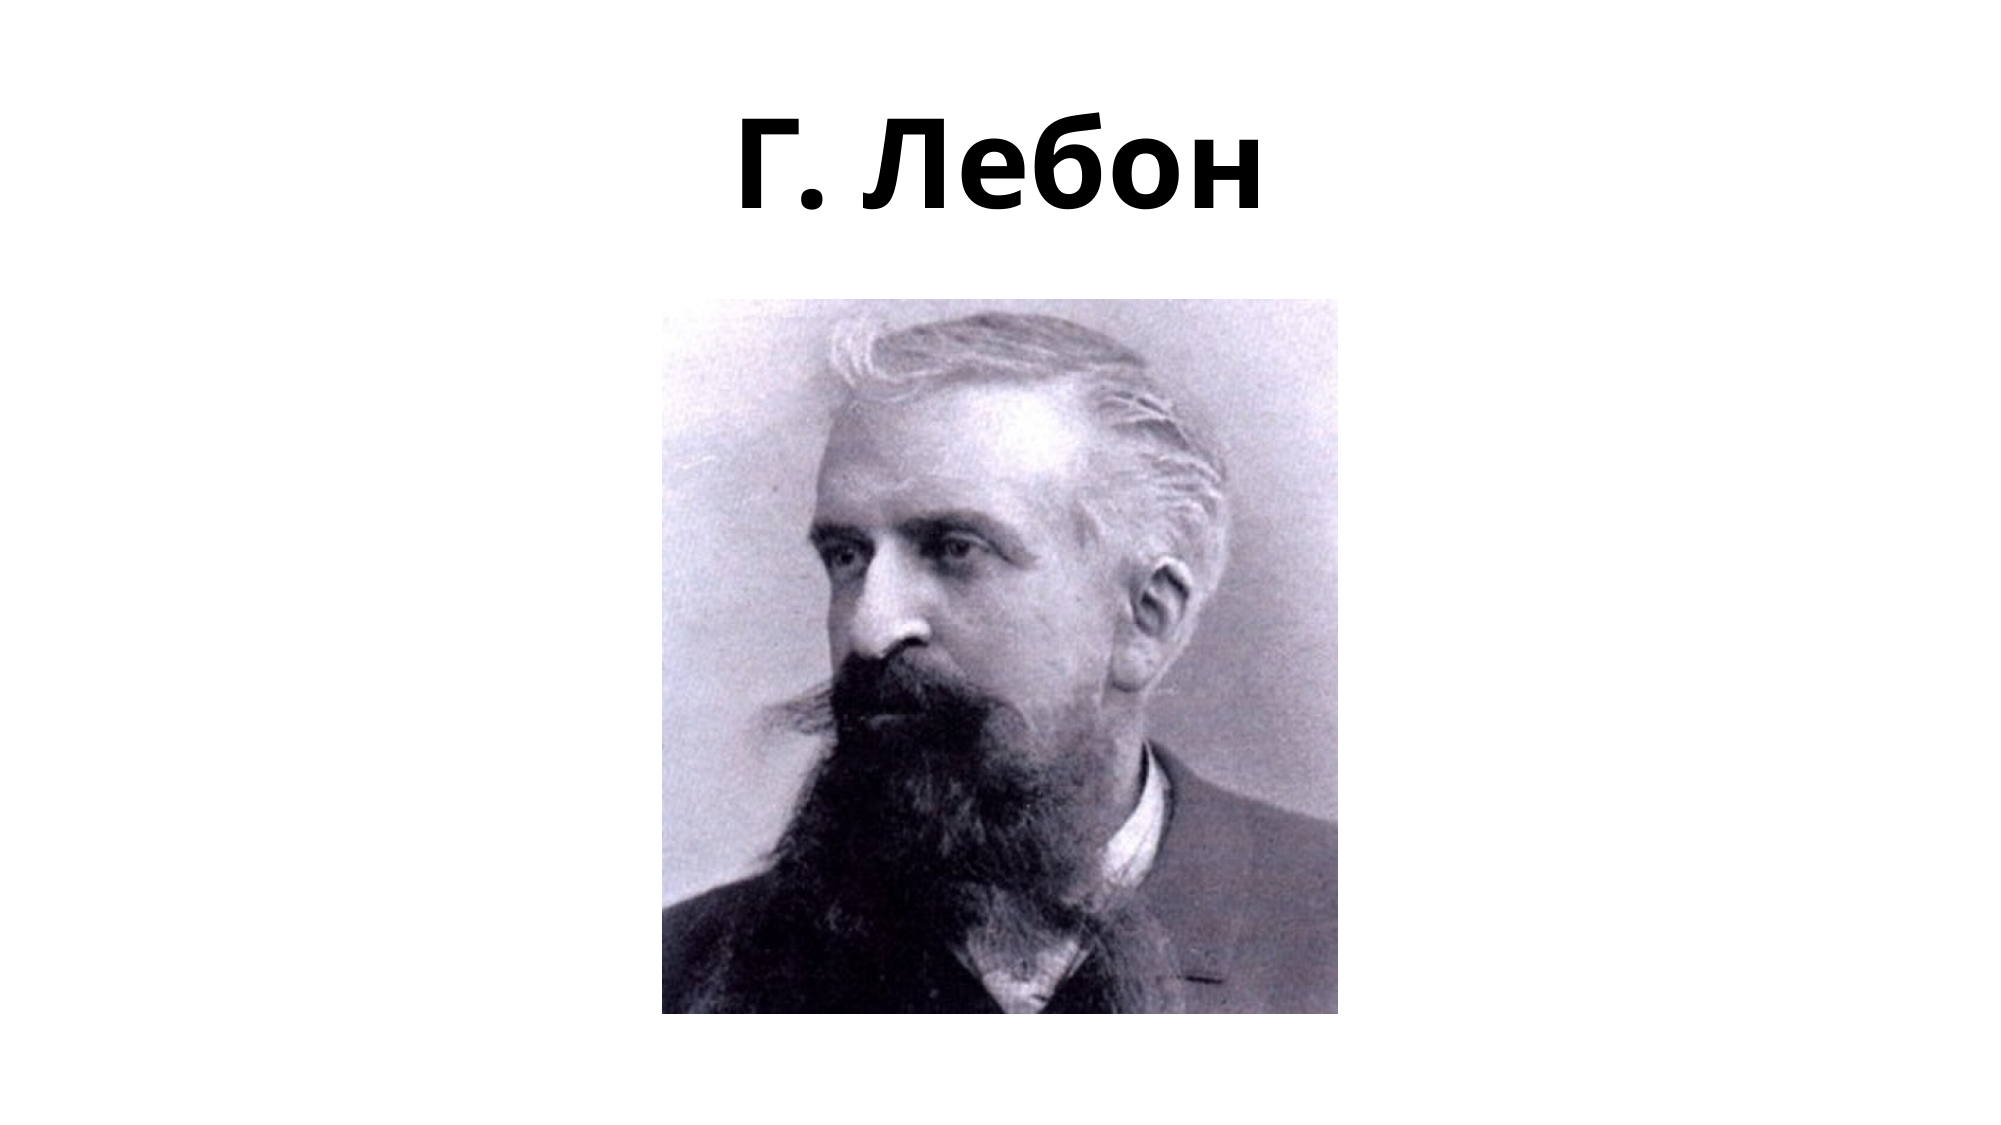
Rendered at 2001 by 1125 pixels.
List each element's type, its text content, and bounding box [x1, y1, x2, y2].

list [662, 299, 1338, 1014]
title Г. Лебон [137, 59, 1863, 278]
